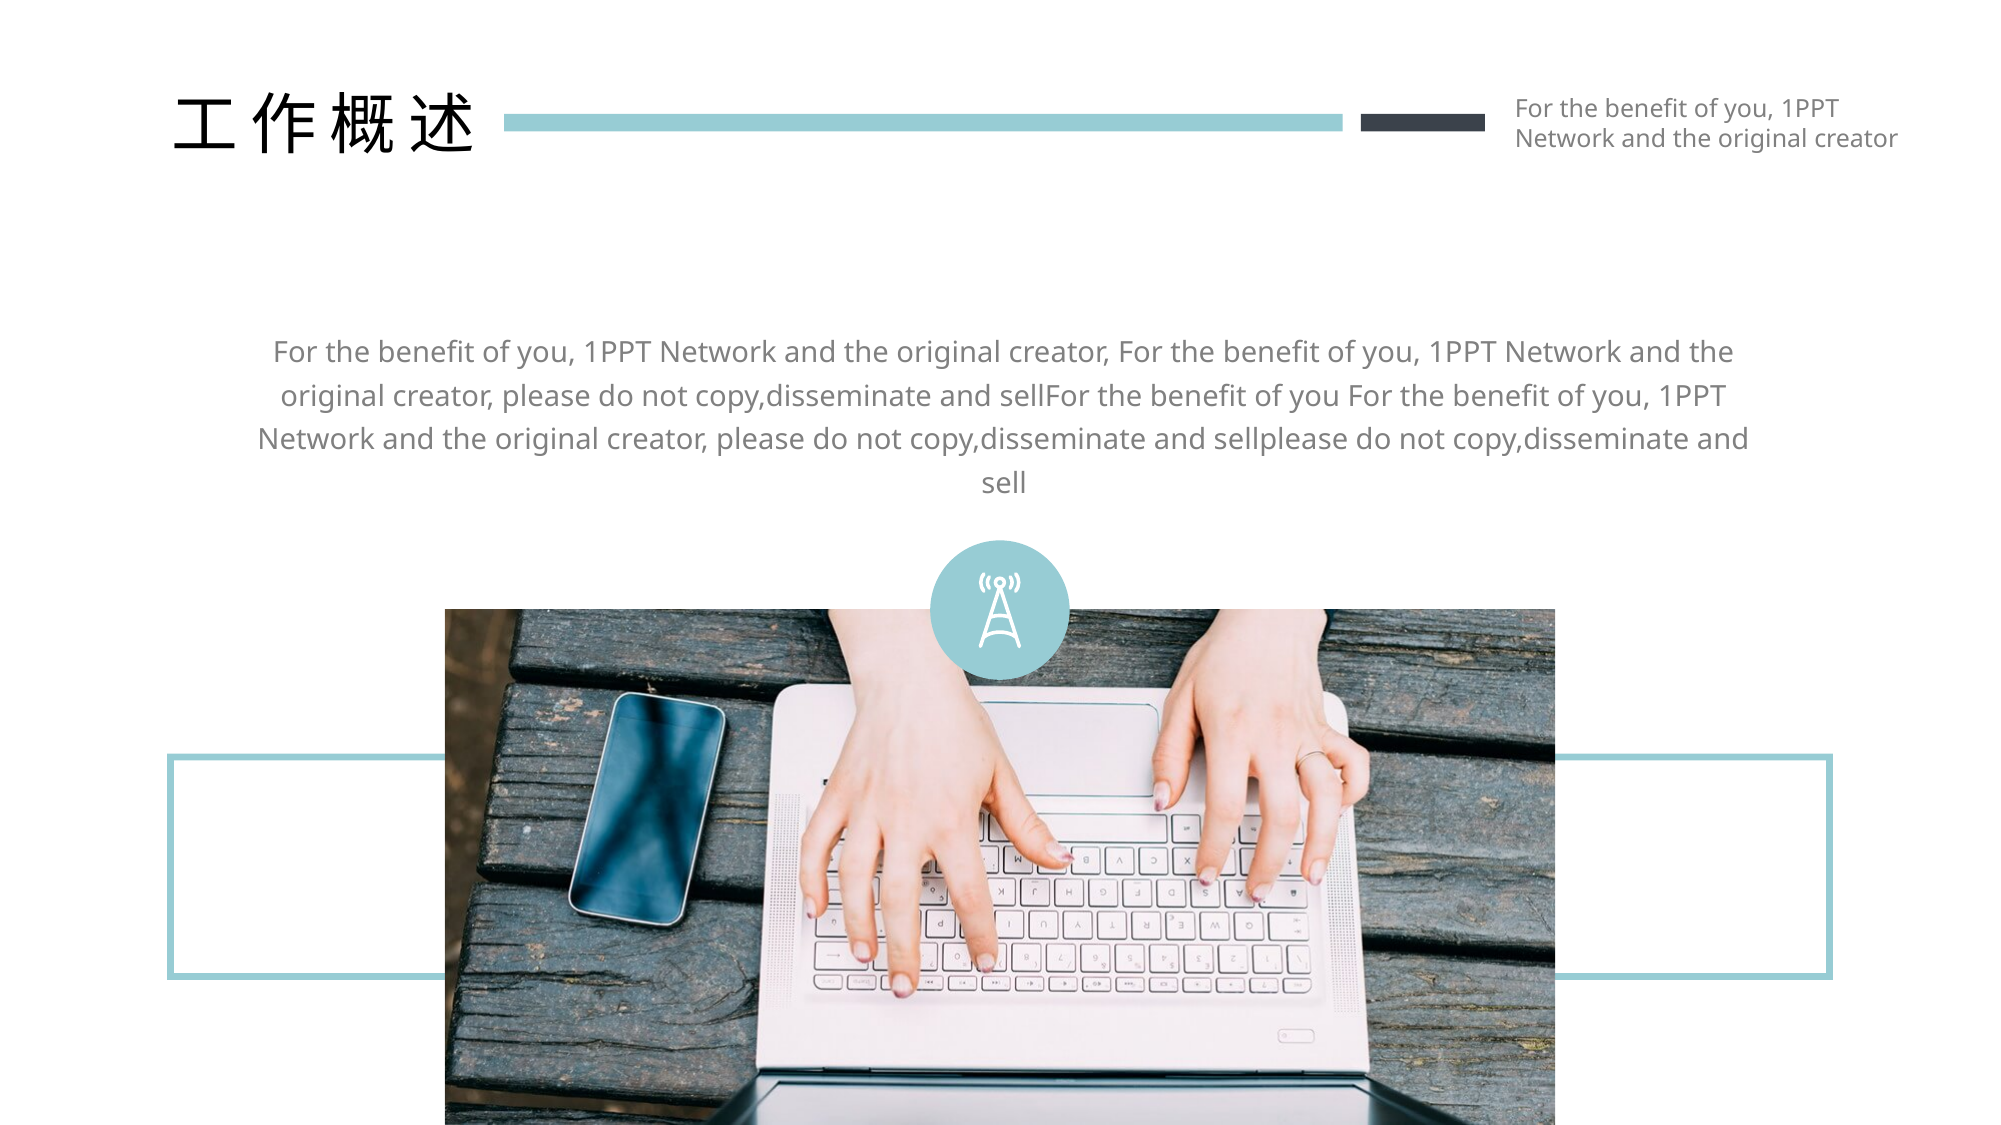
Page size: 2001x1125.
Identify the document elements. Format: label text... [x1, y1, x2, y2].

text_box For the benefit of you, 1PPT Network and the original creator, For the benefit of you, 1PPT Network and the original creator, please do not copy,disseminate and sellFor the benefit of you For the benefit of you, 1PPT Network and the original creator, please do not copy,disseminate and sellplease do not copy,disseminate and sell [235, 317, 1774, 507]
text_box [1360, 113, 1486, 132]
text_box [166, 753, 444, 981]
text_box For the benefit of you, 1PPT Network and the original creator [1500, 84, 1940, 160]
text_box [1556, 753, 1834, 981]
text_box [930, 540, 1070, 680]
text_box [444, 609, 1556, 1125]
text_box [503, 113, 1344, 132]
text_box 工作概述 [156, 74, 491, 170]
